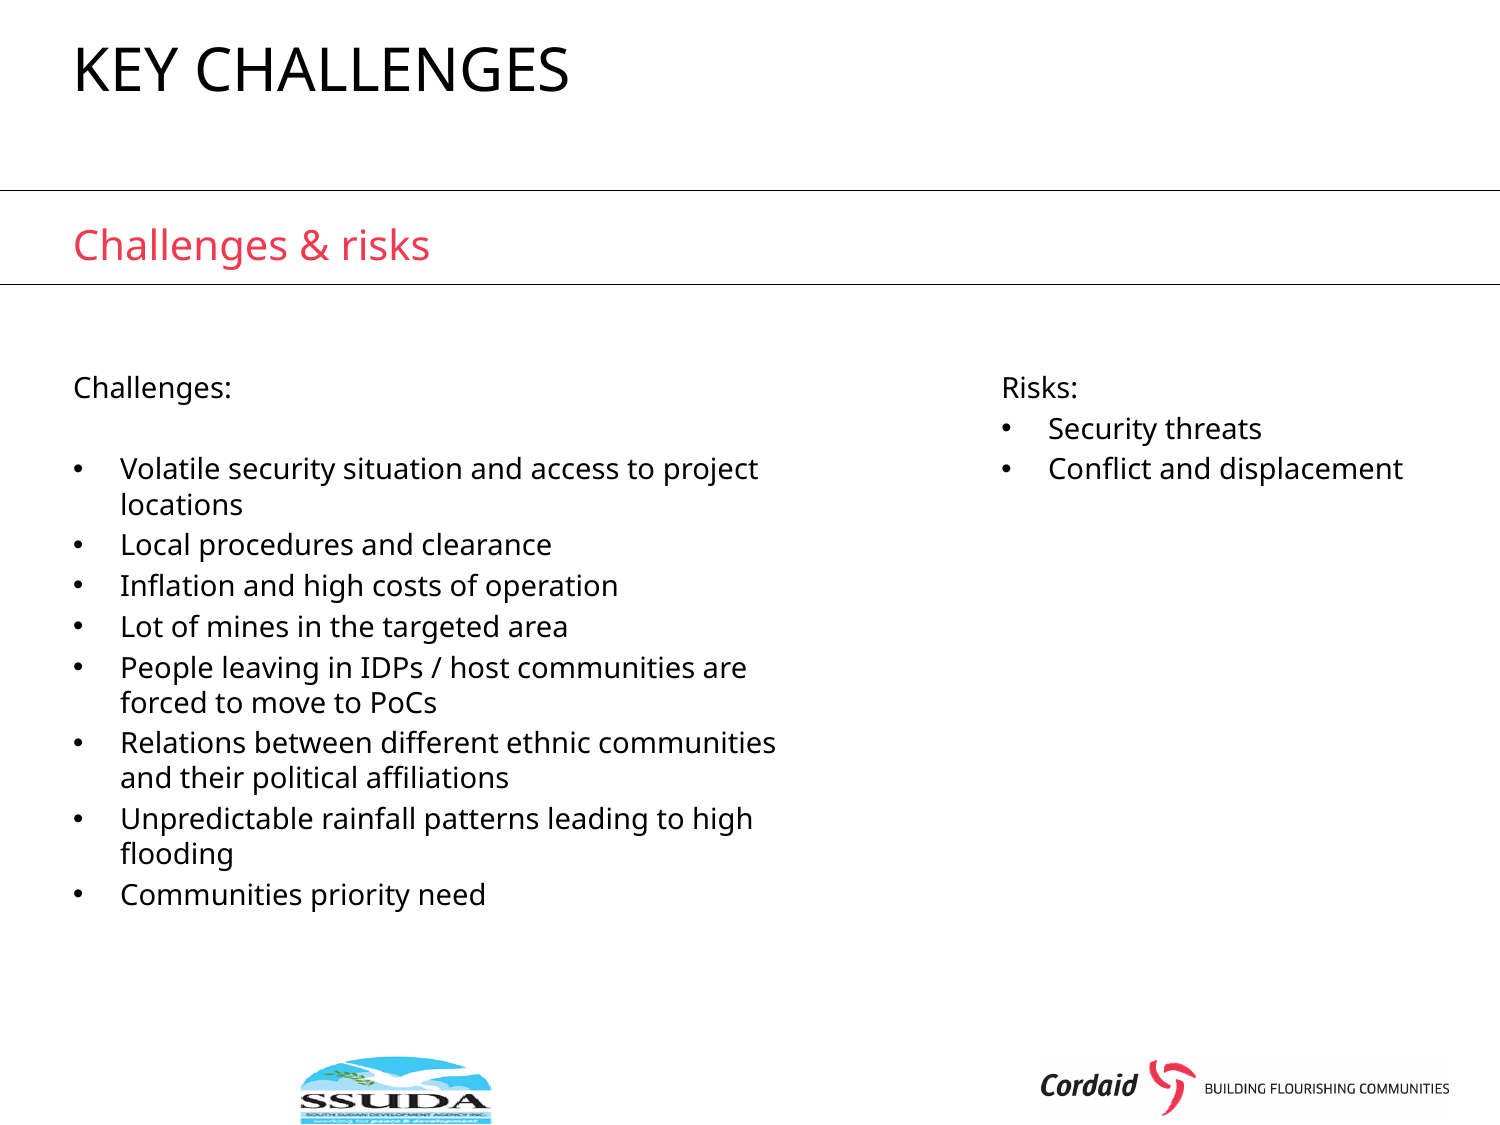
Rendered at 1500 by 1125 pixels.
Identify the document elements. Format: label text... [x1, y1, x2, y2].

list Challenges & risks [57, 211, 1417, 268]
list Risks: Security threats Conflict and displacement [986, 361, 1442, 914]
picture [1041, 1060, 1449, 1116]
title Key challenges [57, 23, 1417, 185]
picture [288, 1052, 504, 1125]
list Challenges: Volatile security situation and access to project locations Local procedures and clearance Inflation and high costs of operation Lot of mines in the targeted area People leaving in IDPs / host communities are forced to move to PoCs Relations between different ethnic communities and their political affiliations Unpredictable rainfall patterns leading to high flooding Communities priority need [58, 361, 845, 1053]
